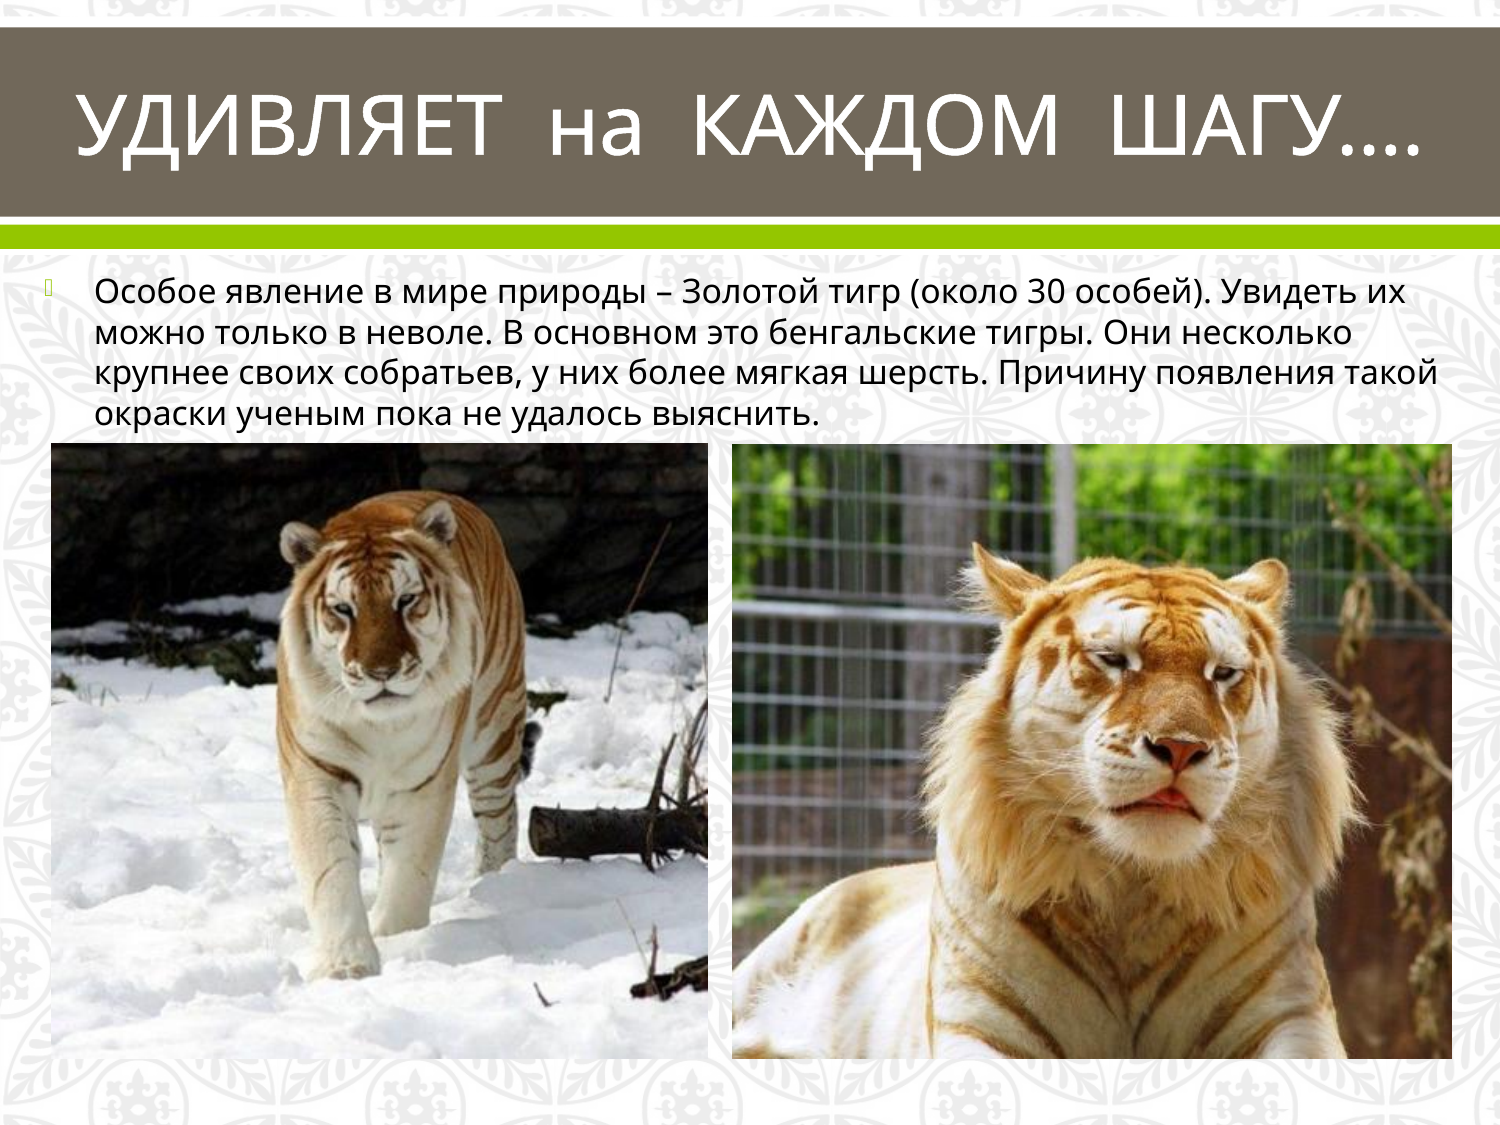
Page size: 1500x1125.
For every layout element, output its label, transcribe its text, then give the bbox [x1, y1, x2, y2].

picture [731, 444, 1453, 1059]
picture [51, 443, 709, 1059]
list Особое явление в мире природы – Золотой тигр (около 30 особей). Увидеть их можно только в неволе. В основном это бенгальские тигры. Они несколько крупнее своих собратьев, у них более мягкая шерсть. Причину появления такой окраски ученым пока не удалось выяснить. [29, 262, 1459, 443]
title УДИВЛЯЕТ на КАЖДОМ ШАГУ…. [17, 29, 1483, 213]
